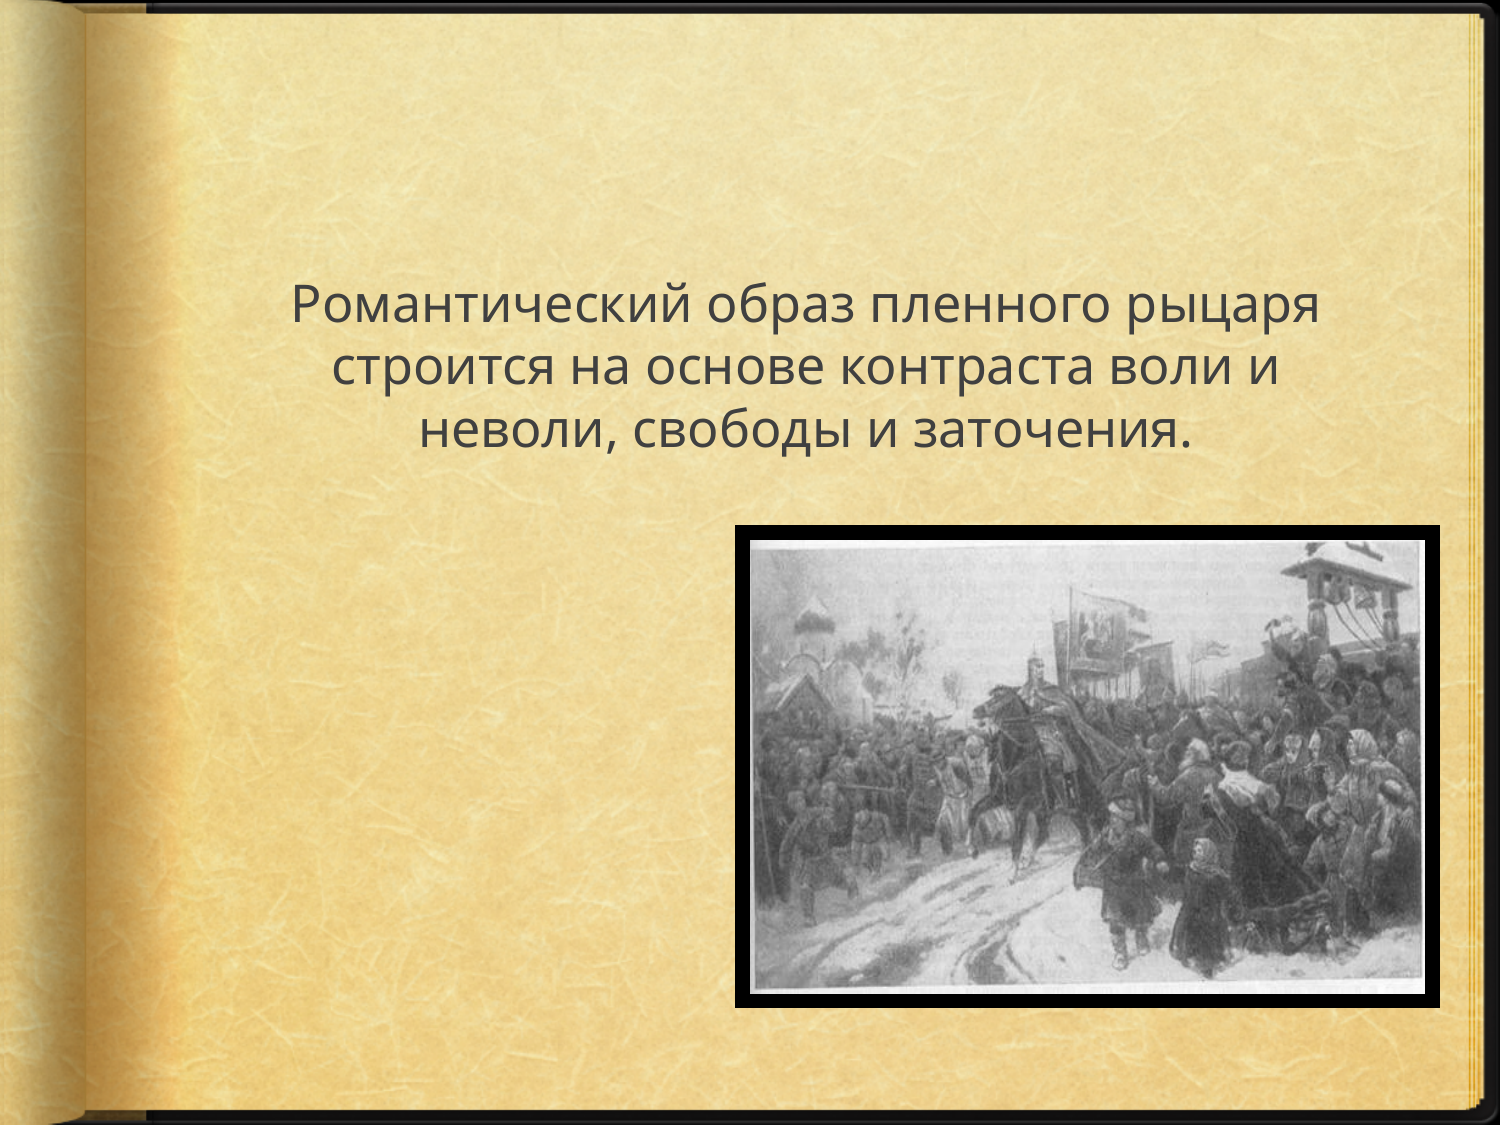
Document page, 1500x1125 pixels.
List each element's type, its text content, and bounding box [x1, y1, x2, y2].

list Романтический образ пленного рыцаря строится на основе контраста воли и неволи, свободы и заточения. [225, 262, 1388, 890]
picture [0, 0, 1500, 1125]
